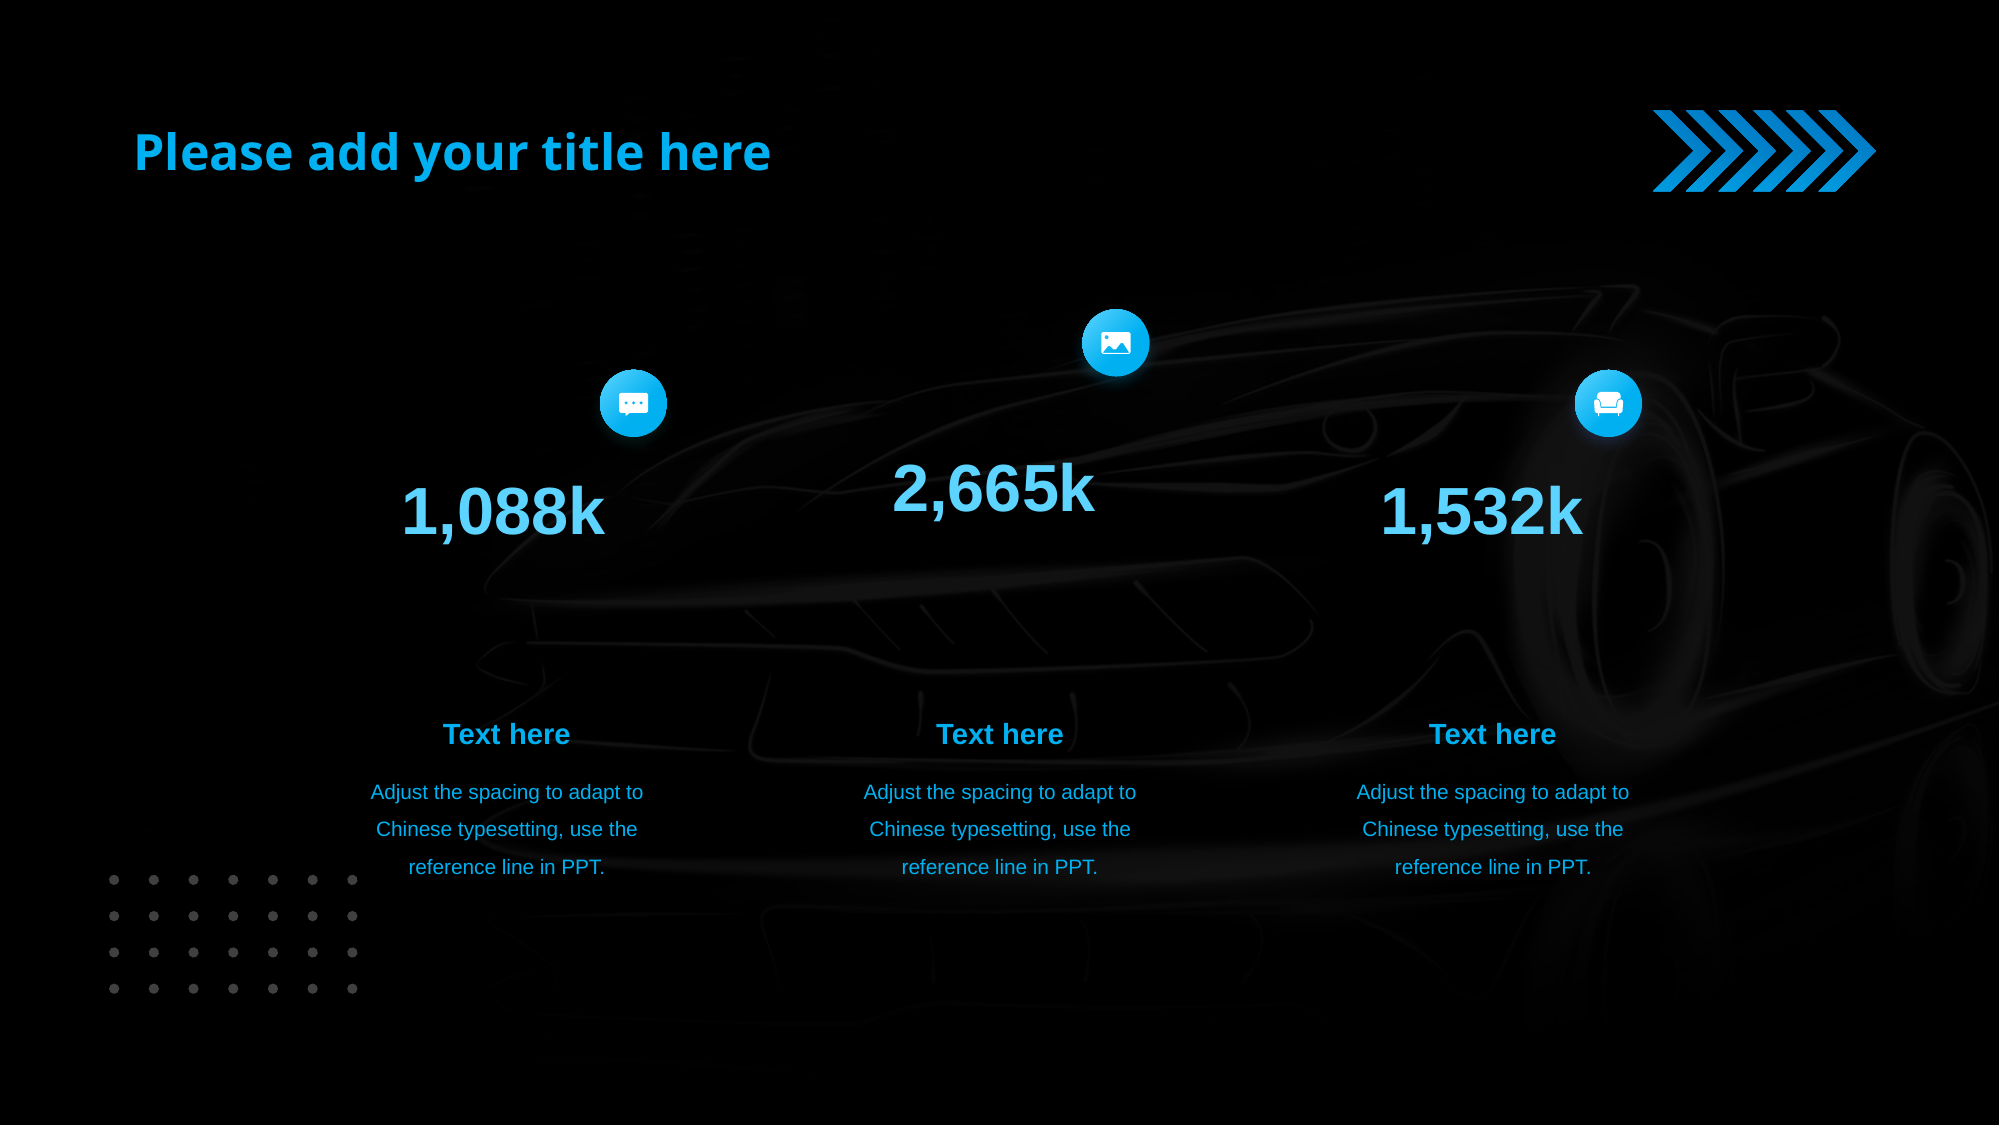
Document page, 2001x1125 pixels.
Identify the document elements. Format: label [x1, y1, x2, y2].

text_box [346, 302, 1654, 883]
